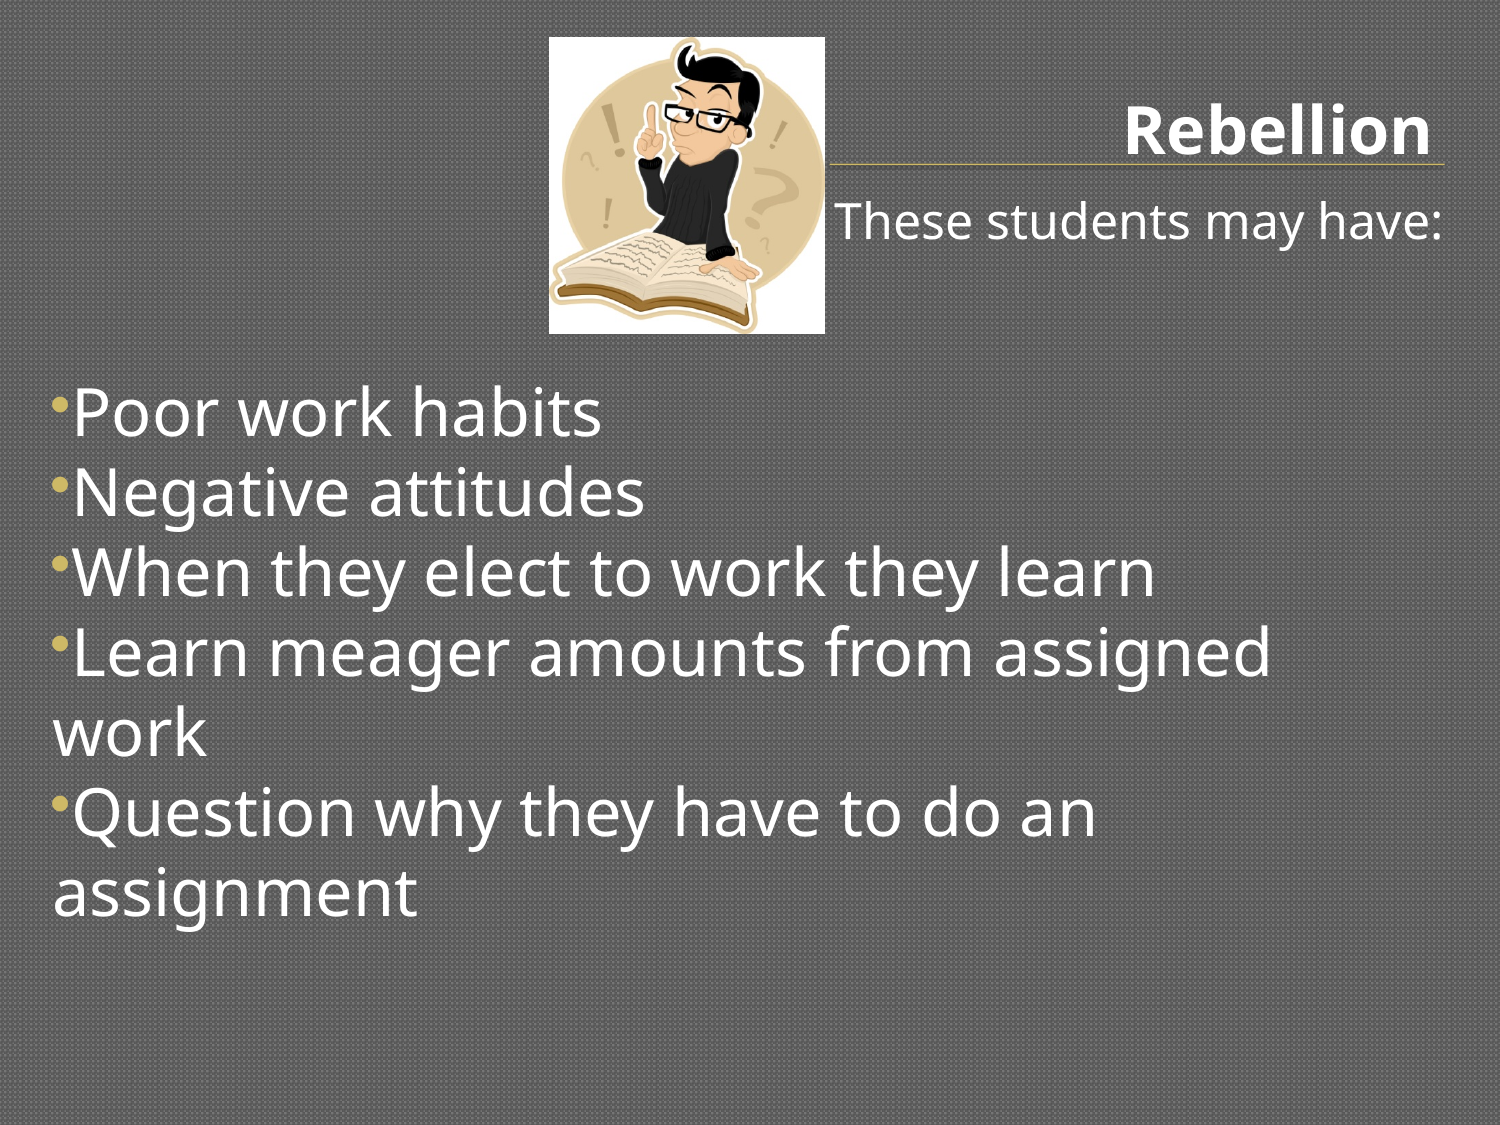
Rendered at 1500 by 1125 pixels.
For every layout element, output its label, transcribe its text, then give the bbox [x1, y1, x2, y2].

list Poor work habits Negative attitudes When they elect to work they learn Learn meager amounts from assigned work Question why they have to do an assignment [37, 362, 1460, 1015]
title Rebellion [830, 50, 1460, 175]
list These students may have: [814, 181, 1460, 357]
picture [549, 37, 826, 334]
